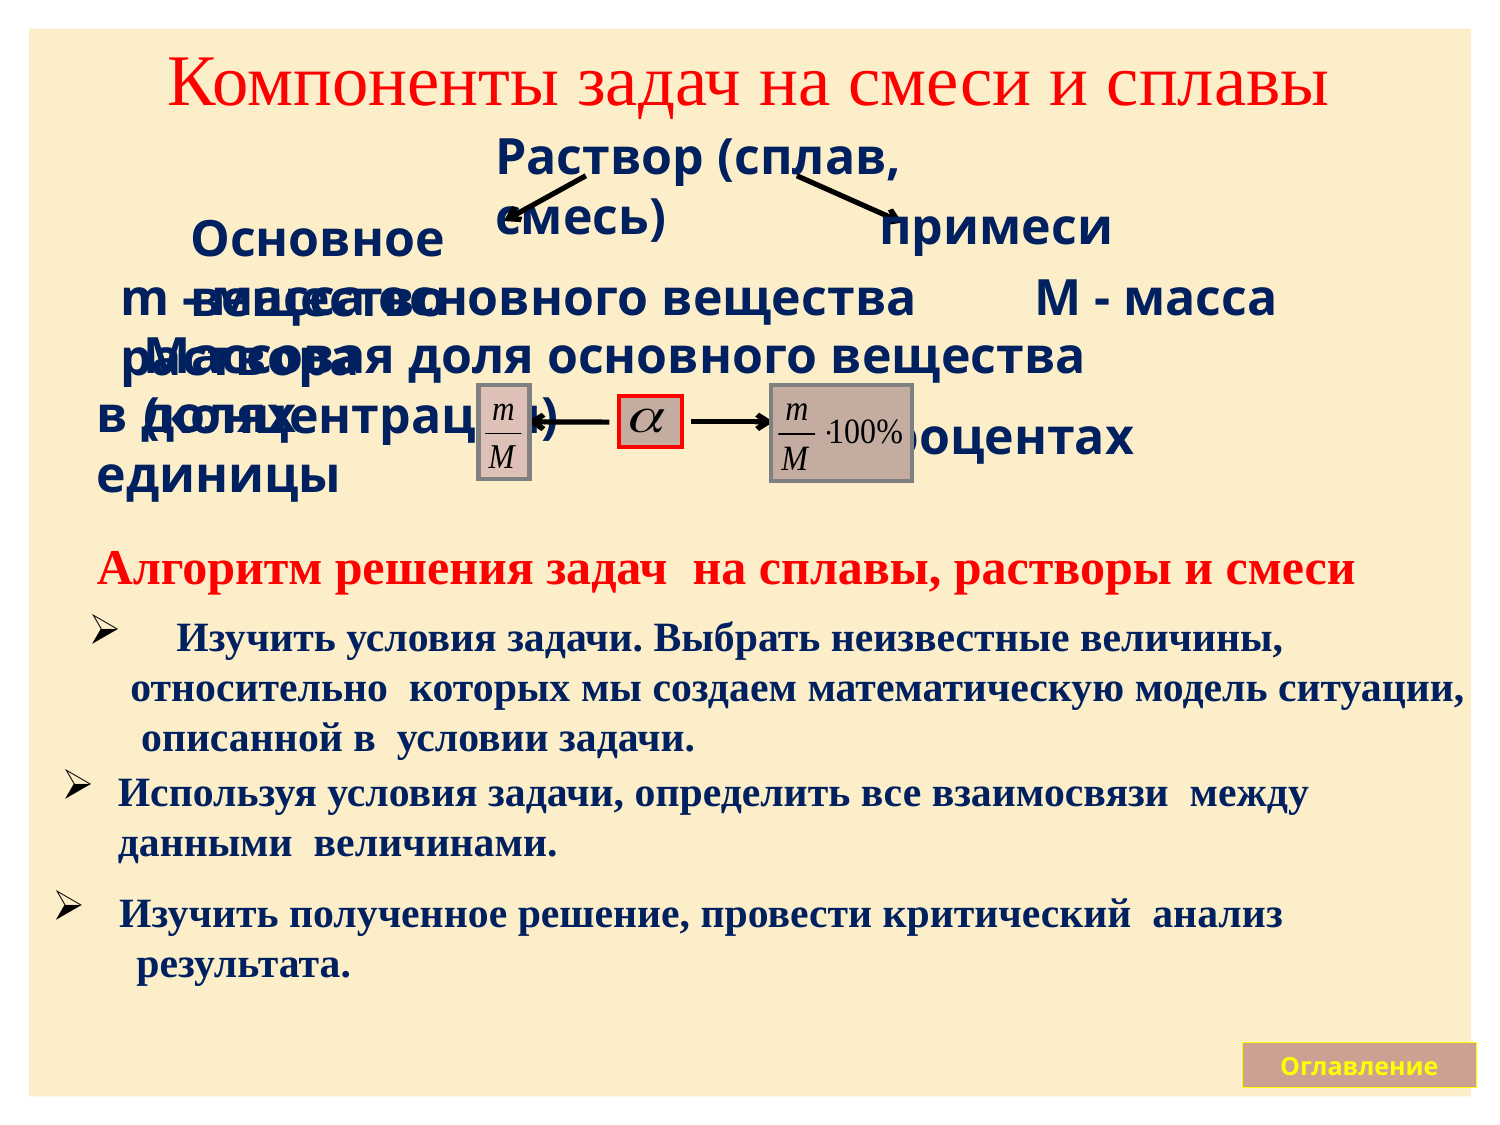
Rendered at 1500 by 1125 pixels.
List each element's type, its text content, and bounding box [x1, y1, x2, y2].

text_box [480, 386, 528, 477]
text_box Алгоритм решения задач на сплавы, растворы и смеси [82, 527, 1383, 602]
slide_number в процентах [369, 463, 1202, 527]
text_box Изучить полученное решение, провести критический анализ результата. [37, 878, 1418, 993]
text_box примеси [864, 187, 1128, 263]
text_box Основное вещество [175, 199, 715, 257]
text_box Используя условия задачи, определить все взаимосвязи между данными величинами. [46, 757, 1500, 873]
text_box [796, 175, 903, 223]
text_box 0,3х [532, 423, 563, 428]
text_box Изучить условия задачи. Выбрать неизвестные величины, относительно которых мы создаем математическую модель ситуации, описанной в условии задачи. [73, 602, 1500, 757]
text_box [620, 398, 680, 446]
text_box Оглавление [1242, 1042, 1477, 1088]
text_box Раствор (сплав, смесь) [480, 117, 1090, 252]
title Компоненты задач на смеси и сплавы [152, 35, 1460, 129]
text_box Массовая доля основного вещества (концентрация) [128, 316, 1395, 452]
text_box m - масса основного вещества M - масса раствора [105, 257, 1395, 374]
text_box в долях единицы [81, 374, 563, 510]
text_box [773, 386, 910, 479]
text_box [503, 175, 586, 222]
